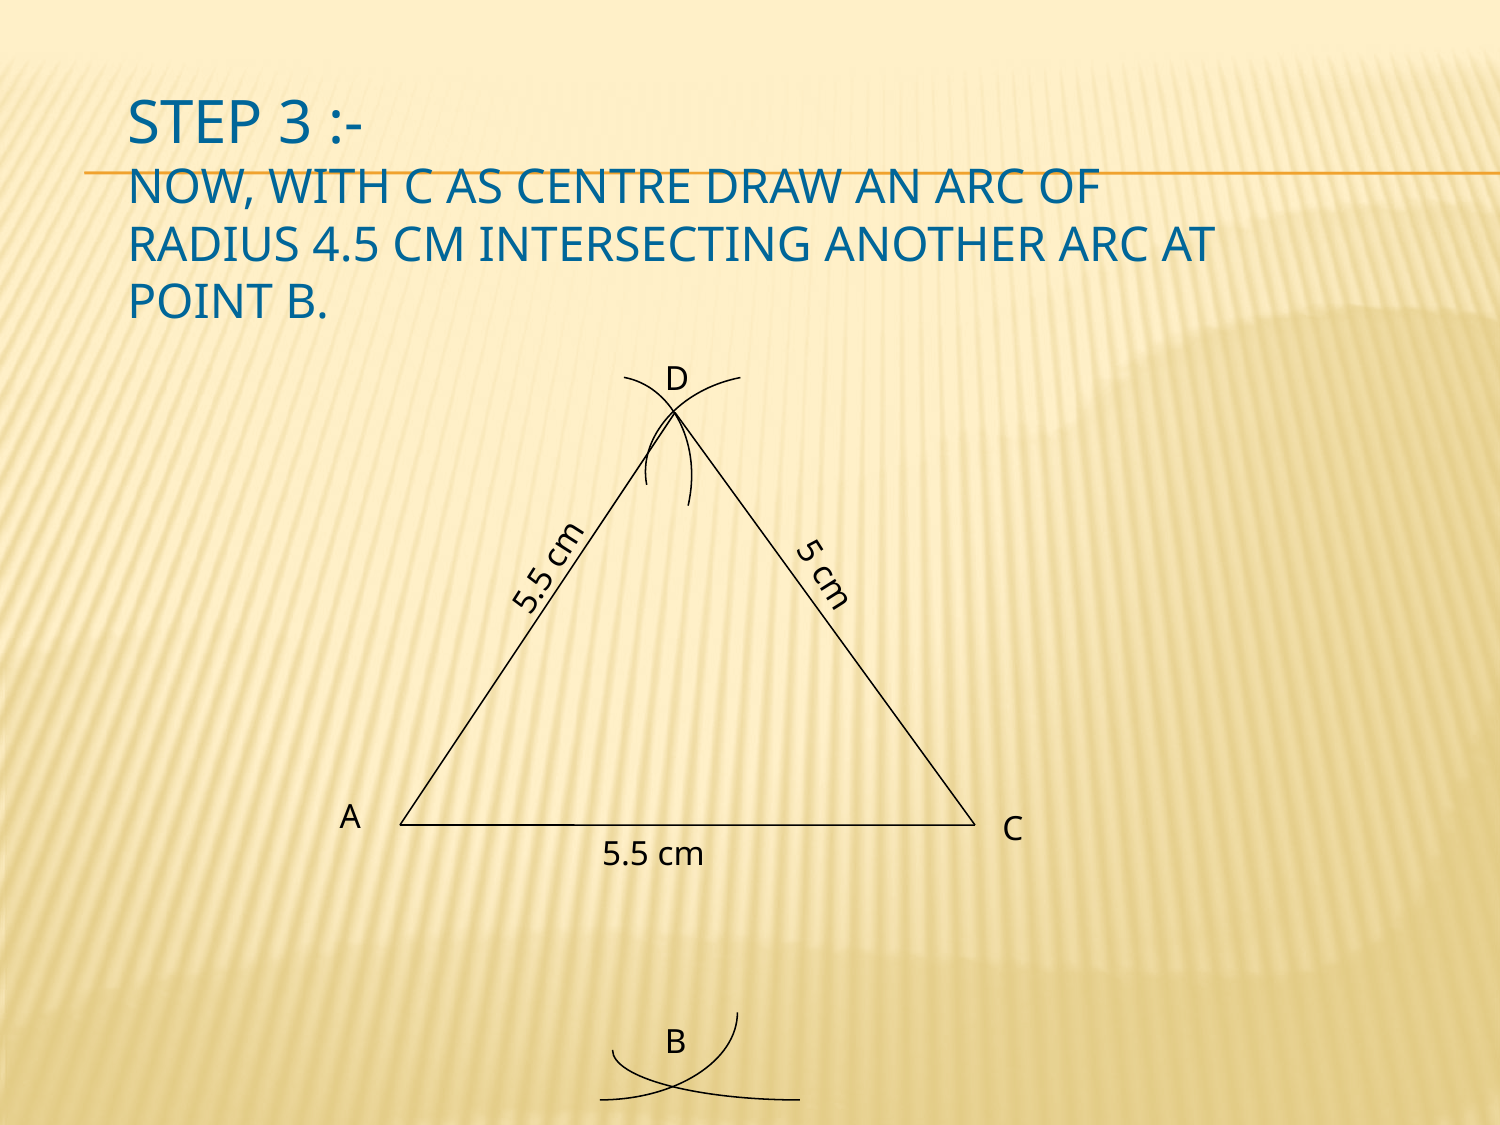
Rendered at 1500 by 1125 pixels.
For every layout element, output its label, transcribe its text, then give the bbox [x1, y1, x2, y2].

text_box B [649, 1012, 713, 1068]
text_box [674, 1049, 800, 1100]
text_box A [324, 787, 388, 883]
text_box [606, 377, 692, 506]
text_box D [649, 349, 713, 445]
text_box 5.5 cm [587, 824, 800, 920]
text_box [599, 1012, 707, 1100]
text_box C [987, 799, 1050, 895]
title Step 3 :- Now, with C as centre draw an arc of radius 4.5 cm intersecting another arc at point B. [112, 75, 1240, 338]
text_box [645, 377, 758, 485]
text_box [713, 1012, 738, 1063]
text_box 5.5 cm [488, 459, 663, 659]
text_box 5 cm [741, 515, 929, 735]
